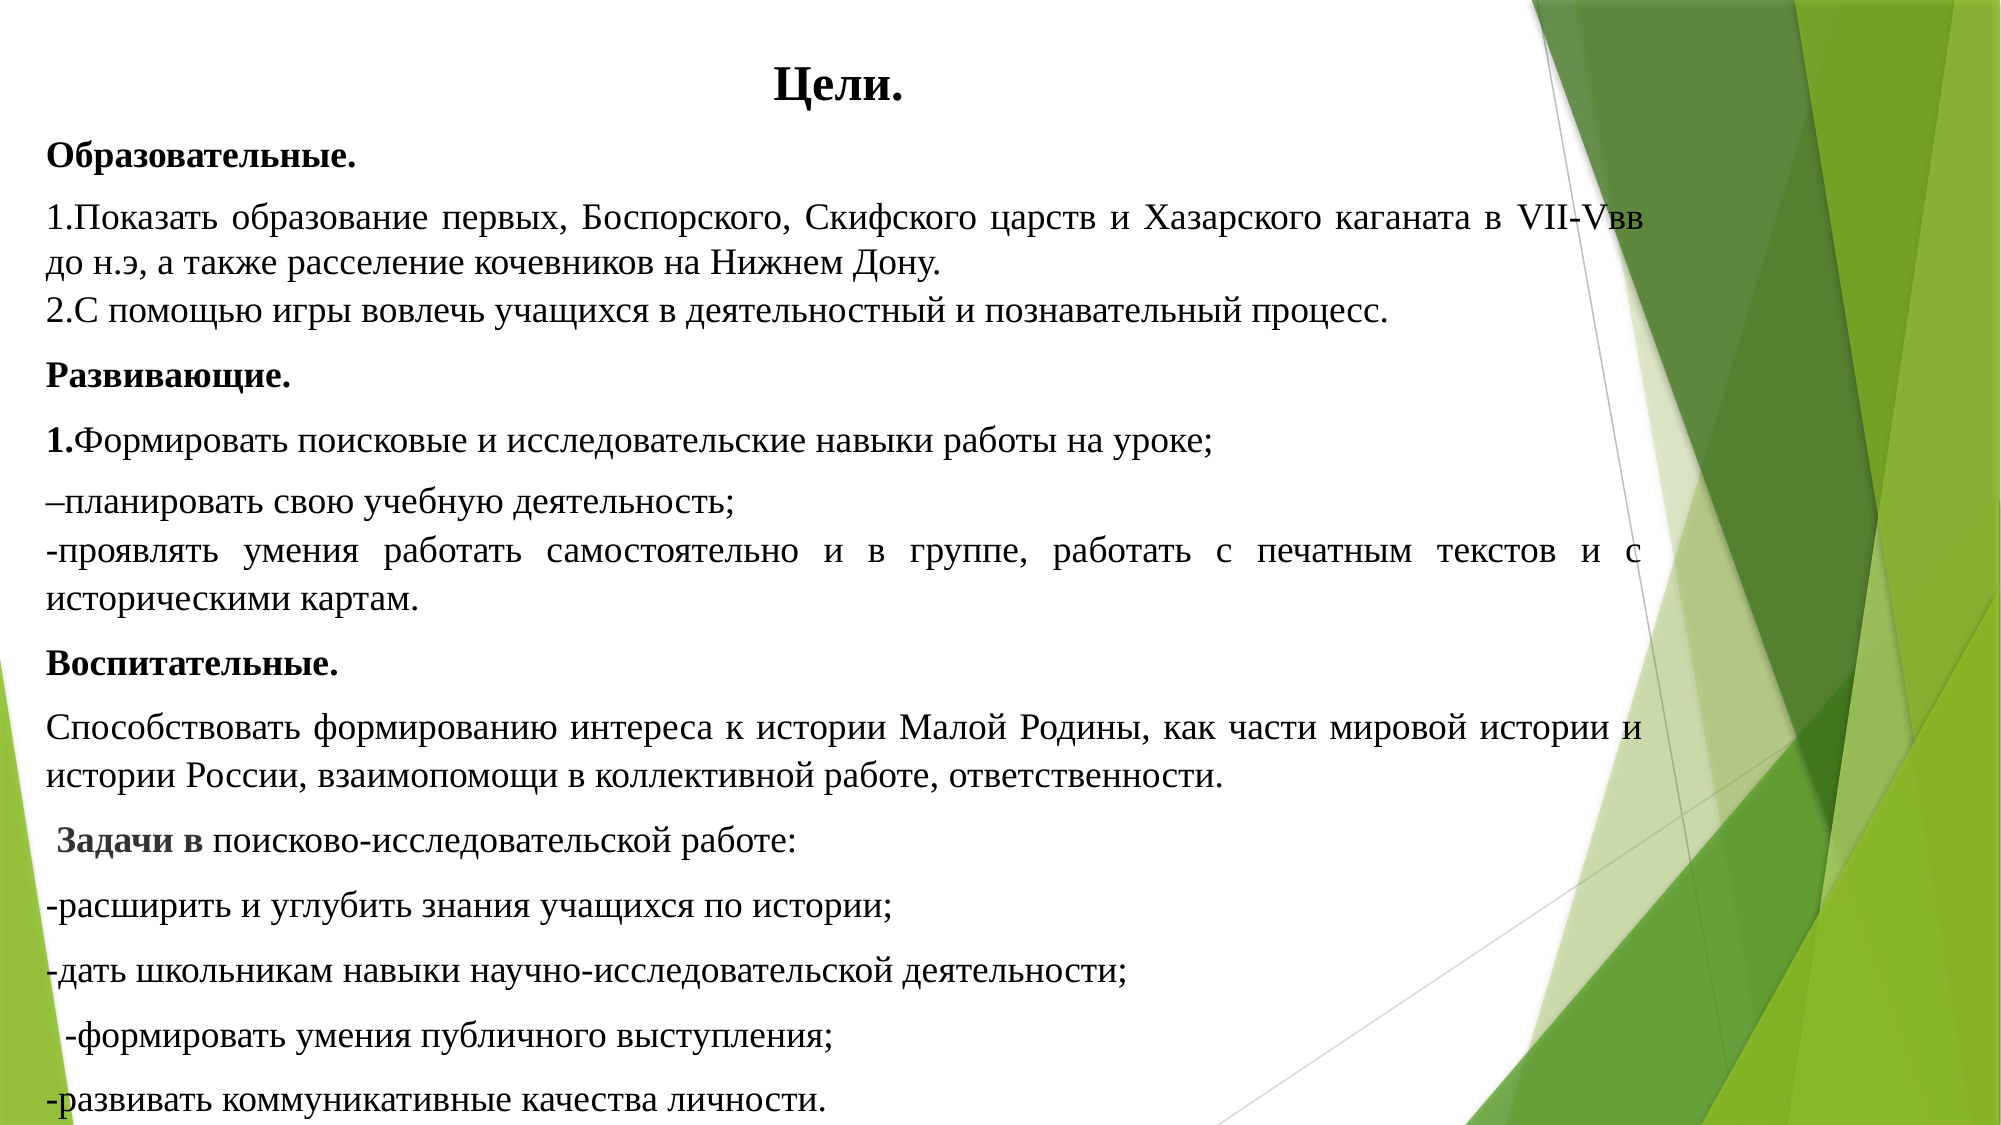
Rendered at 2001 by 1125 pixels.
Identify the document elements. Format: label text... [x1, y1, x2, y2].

text_box Цели. Образовательные. 1.Показать образование первых, Боспорского, Скифского царств и Хазарского каганата в VII-Vвв до н.э, а также расселение кочевников на Нижнем Дону. 2.С помощью игры вовлечь учащихся в деятельностный и познавательный процесс. Развивающие. 1.Формировать поисковые и исследовательские навыки работы на уроке; –планировать свою учебную деятельность; -проявлять умения работать самостоятельно и в группе, работать с печатным текстов и с историческими картам. Воспитательные. Способствовать формированию интереса к истории Малой Родины, как части мировой истории и истории России, взаимопомощи в коллективной работе, ответственности. Задачи в поисково-исследовательской работе: -расширить и углубить знания учащихся по истории; -дать школьникам навыки научно-исследовательской деятельности; -формировать умения публичного выступления; -развивать коммуникативные качества личности. [31, 39, 1659, 1125]
